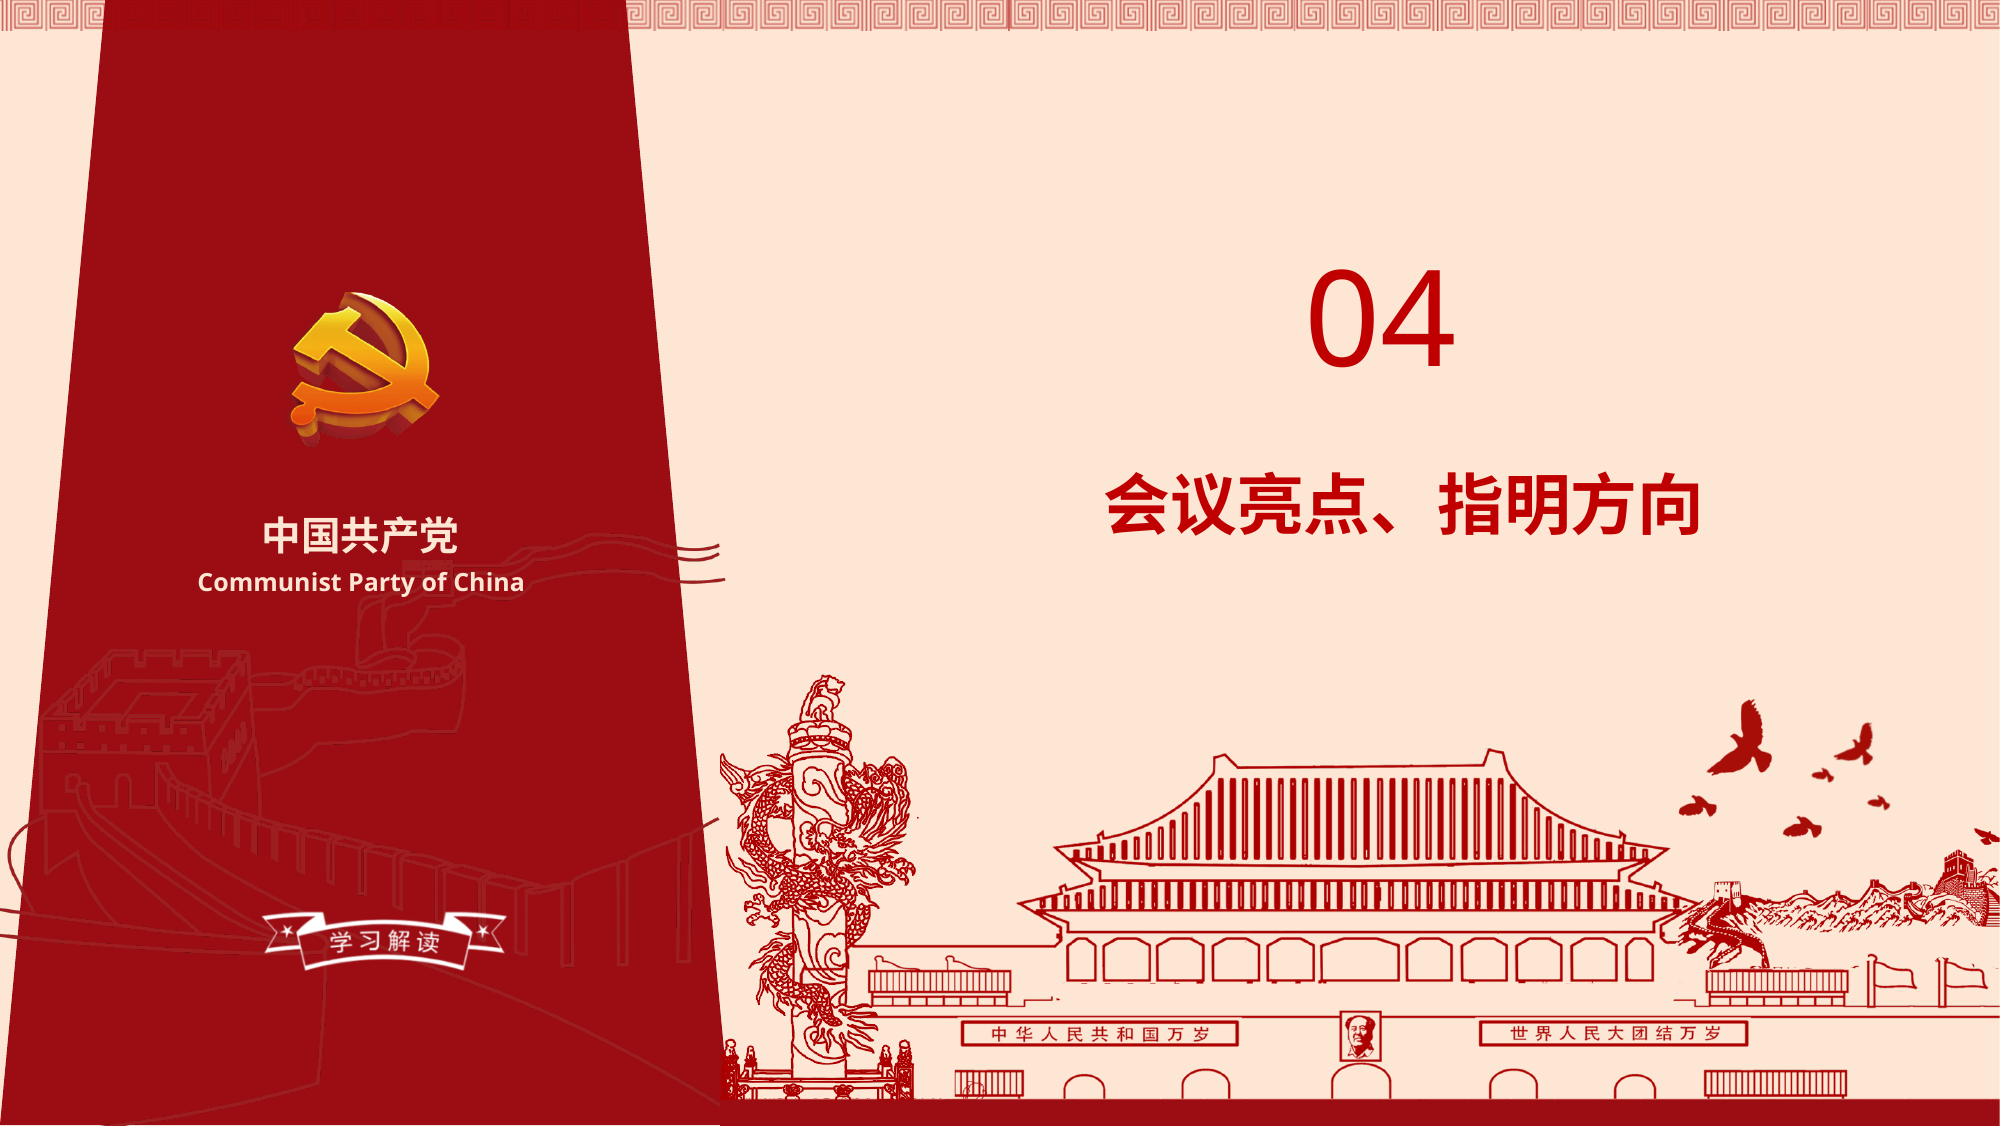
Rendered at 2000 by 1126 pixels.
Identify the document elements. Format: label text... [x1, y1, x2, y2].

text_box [1649, 669, 1920, 866]
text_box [129, 275, 591, 989]
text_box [0, 46, 758, 1126]
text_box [0, 0, 2000, 35]
picture [720, 443, 2000, 1126]
text_box 04 [1289, 216, 1519, 410]
